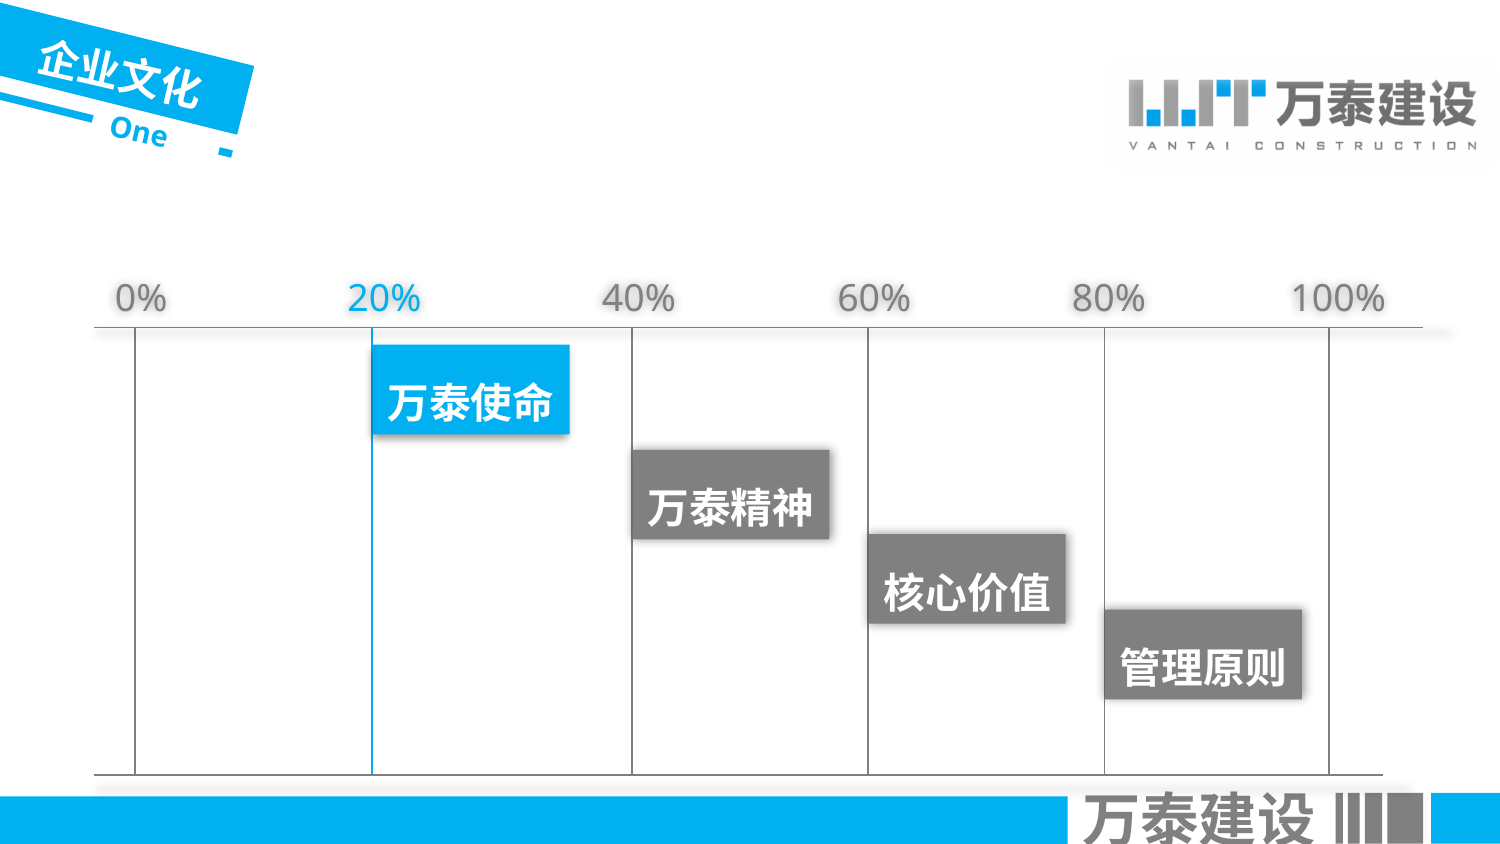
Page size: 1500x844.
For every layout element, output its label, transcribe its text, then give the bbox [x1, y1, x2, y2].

text_box 20% [332, 266, 461, 325]
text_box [0, 32, 320, 163]
text_box 0% [100, 266, 207, 325]
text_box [0, 775, 1500, 844]
text_box 40% [587, 266, 697, 325]
text_box 核心价值 [873, 534, 1066, 624]
text_box 60% [822, 266, 931, 325]
text_box 万泰精神 [637, 449, 830, 540]
picture [1104, 55, 1500, 174]
text_box 80% [1057, 266, 1187, 325]
text_box 万泰使命 [376, 344, 570, 435]
text_box 管理原则 [1109, 609, 1302, 700]
text_box 100% [1275, 266, 1424, 326]
